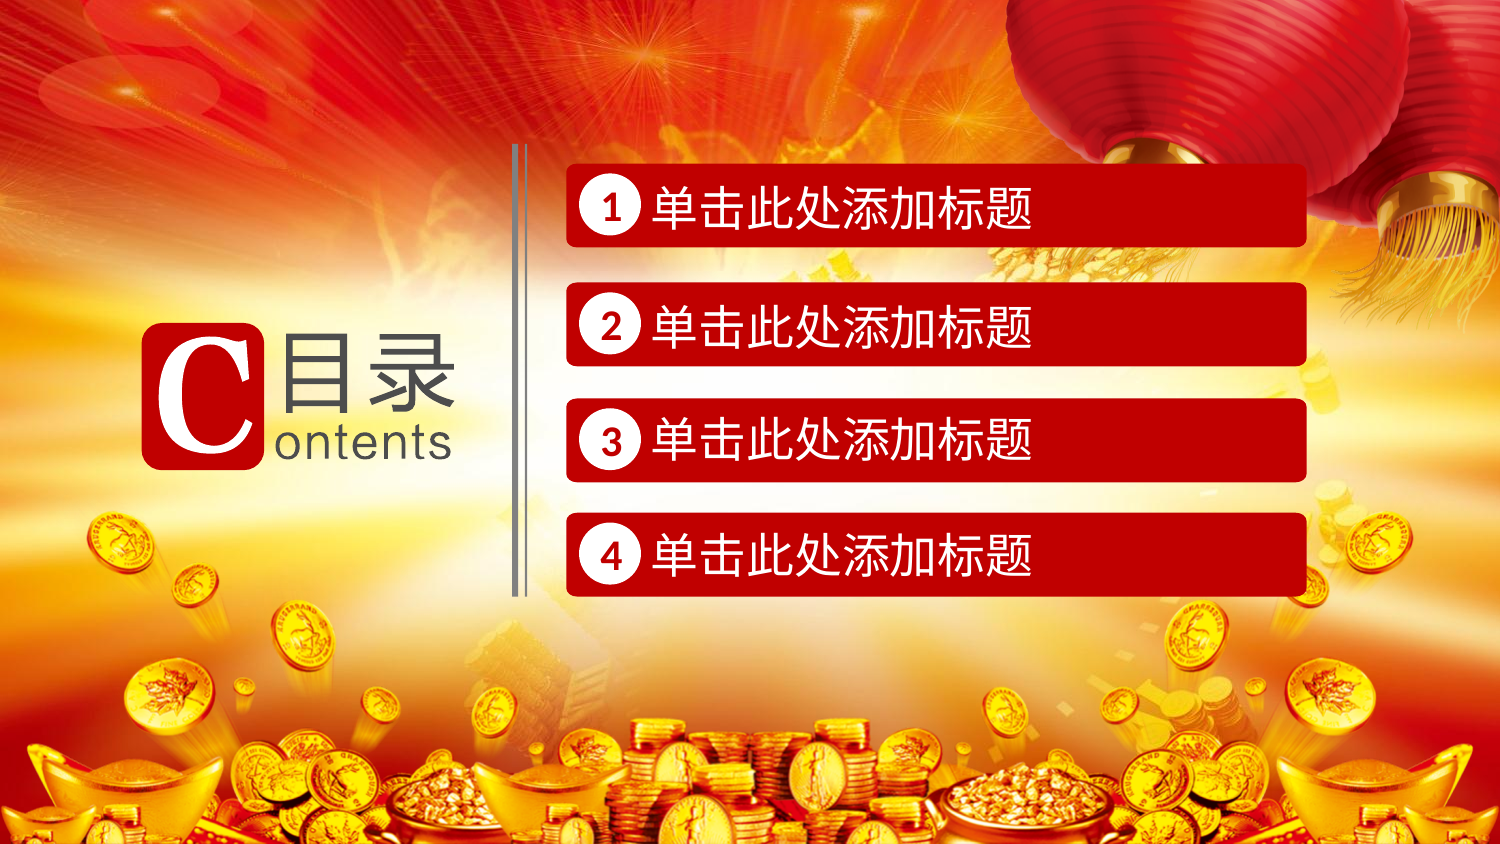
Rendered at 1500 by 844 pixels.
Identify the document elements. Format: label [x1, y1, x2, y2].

text_box [579, 405, 641, 474]
text_box [579, 289, 641, 358]
picture [0, 0, 1500, 844]
text_box [579, 170, 641, 239]
text_box [579, 519, 641, 588]
